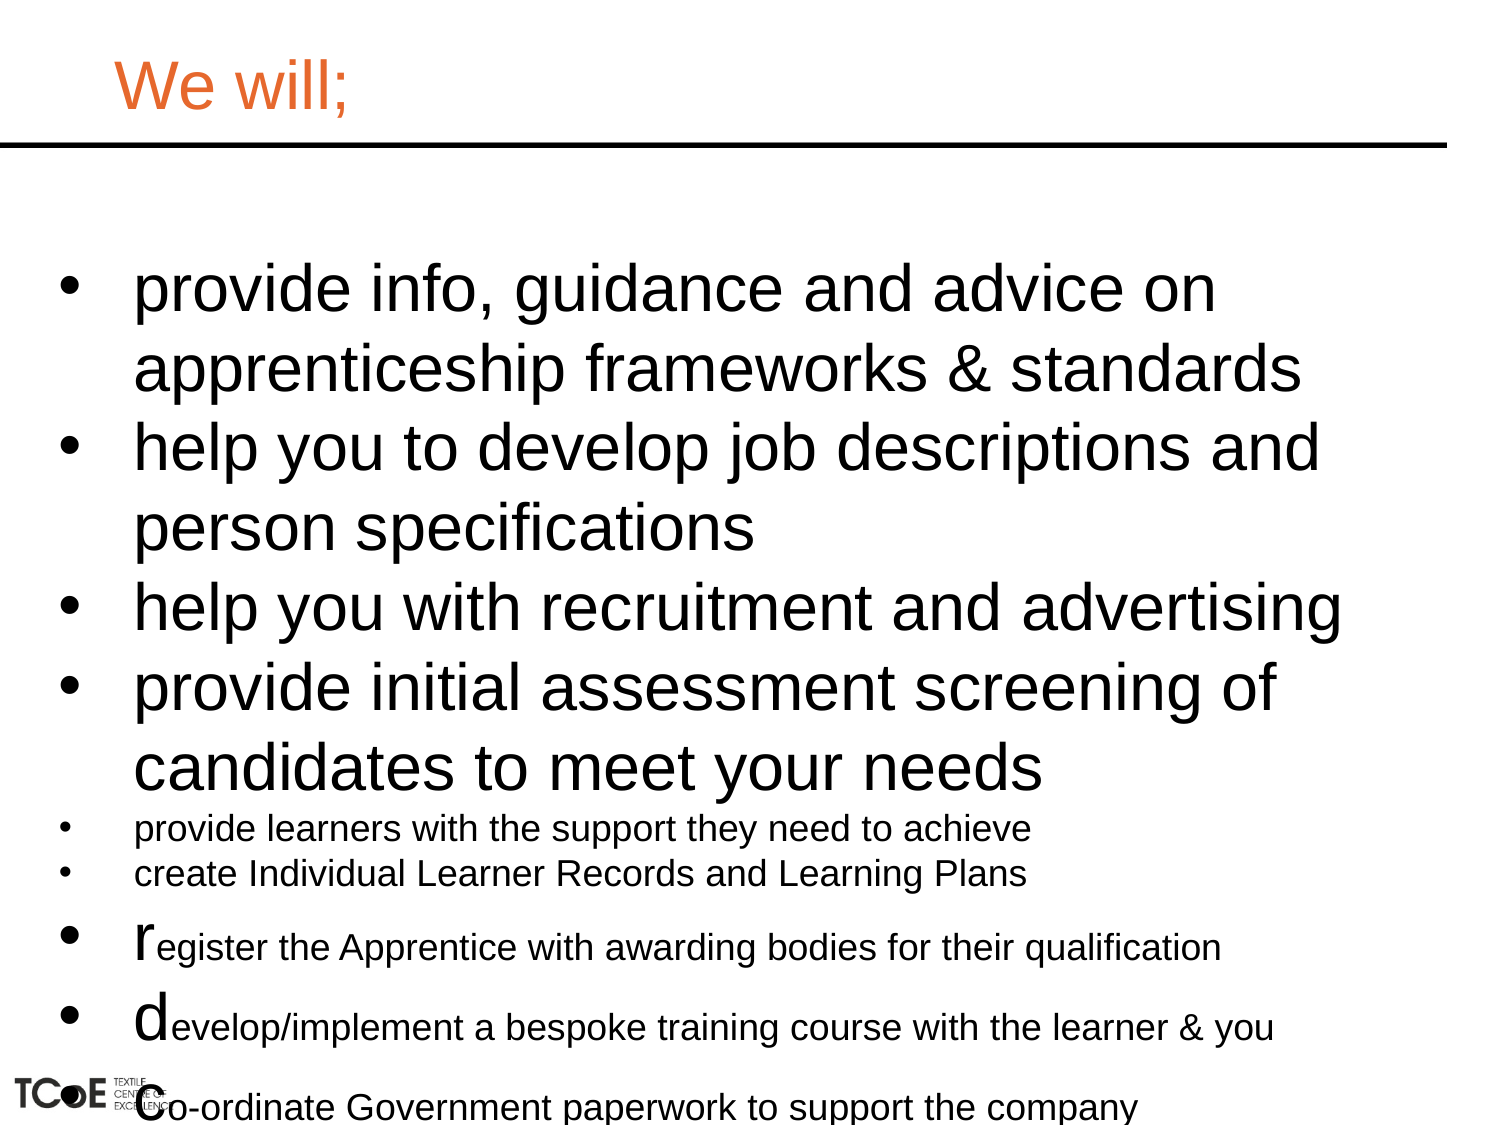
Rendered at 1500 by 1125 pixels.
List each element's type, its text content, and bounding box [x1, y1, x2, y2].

subtitle provide info, guidance and advice on apprenticeship frameworks & standards help you to develop job descriptions and person specifications help you with recruitment and advertising provide initial assessment screening of candidates to meet your needs provide learners with the support they need to achieve create Individual Learner Records and Learning Plans register the Apprentice with awarding bodies for their qualification develop/implement a bespoke training course with the learner & you co-ordinate Government paperwork to support the company provide information and support to maintain OFSTED standards frequently monitor, review and assess the learner’s progress provide additional training for you and the learner, where appropriate providing pastoral support and care to all apprentices whilst on programme. [0, 236, 1446, 1021]
picture [12, 1064, 191, 1115]
picture [0, 139, 1448, 152]
title We will; [100, 42, 1376, 122]
